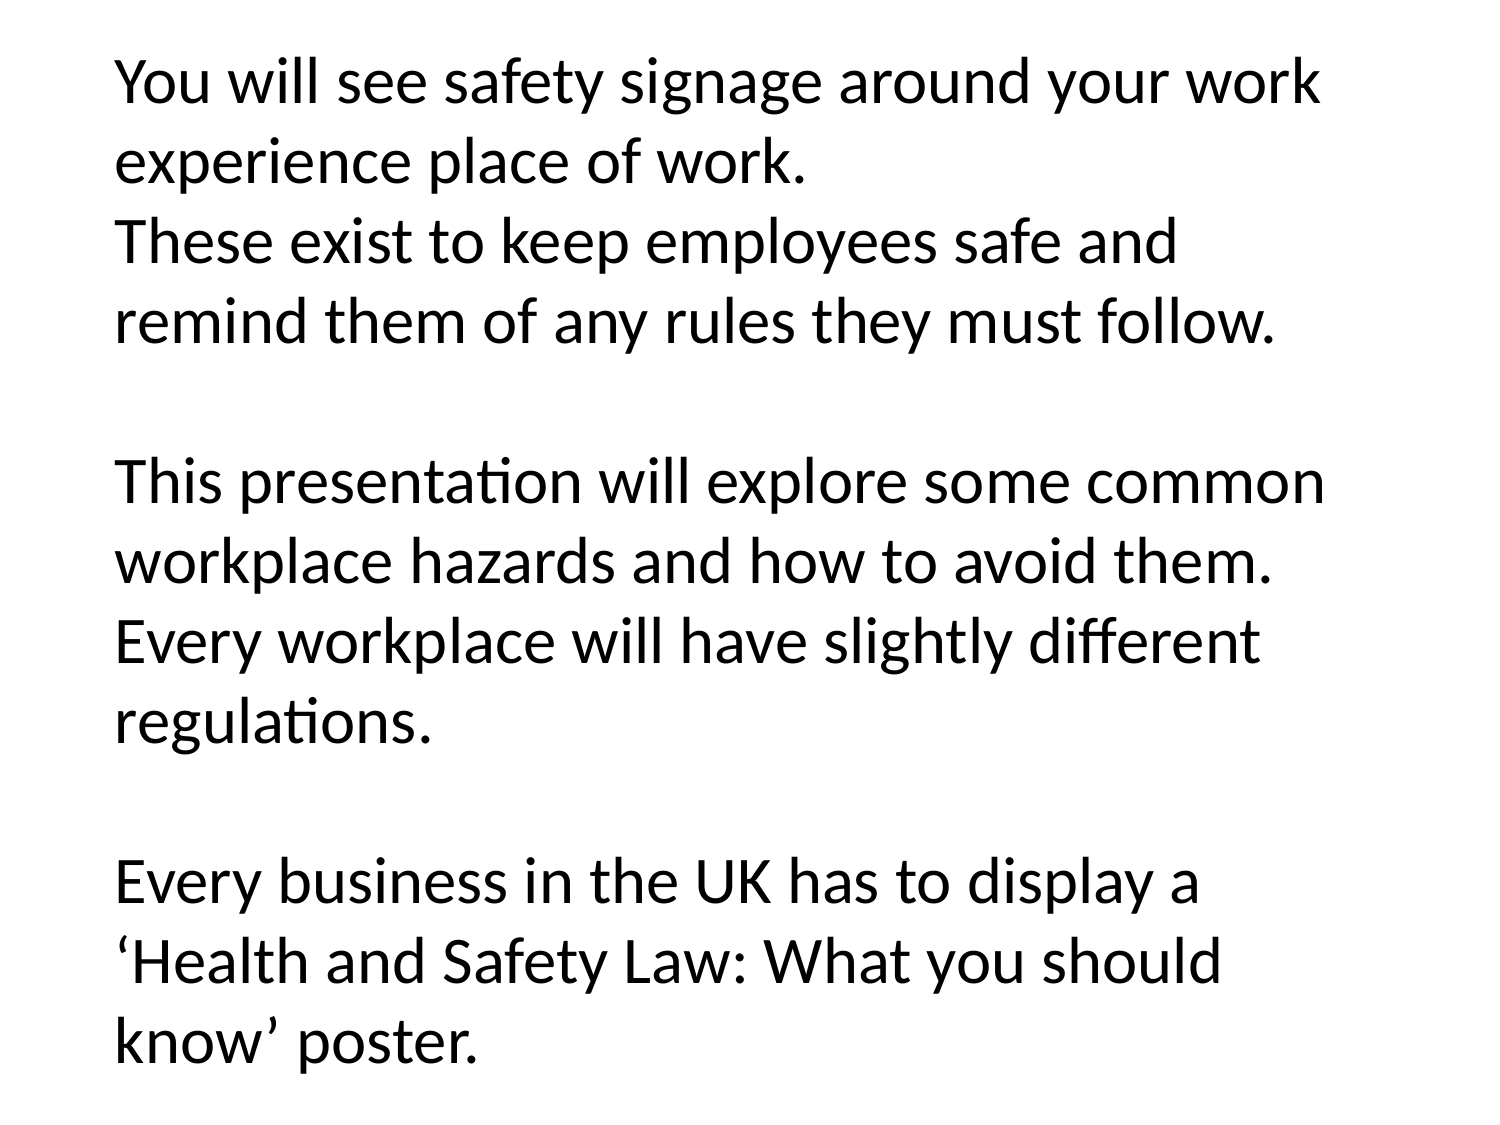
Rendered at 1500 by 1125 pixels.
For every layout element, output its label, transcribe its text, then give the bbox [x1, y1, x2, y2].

text_box You will see safety signage around your work experience place of work. These exist to keep employees safe and remind them of any rules they must follow. This presentation will explore some common workplace hazards and how to avoid them. Every workplace will have slightly different regulations. Every business in the UK has to display a ‘Health and Safety Law: What you should know’ poster. [100, 29, 1400, 1084]
